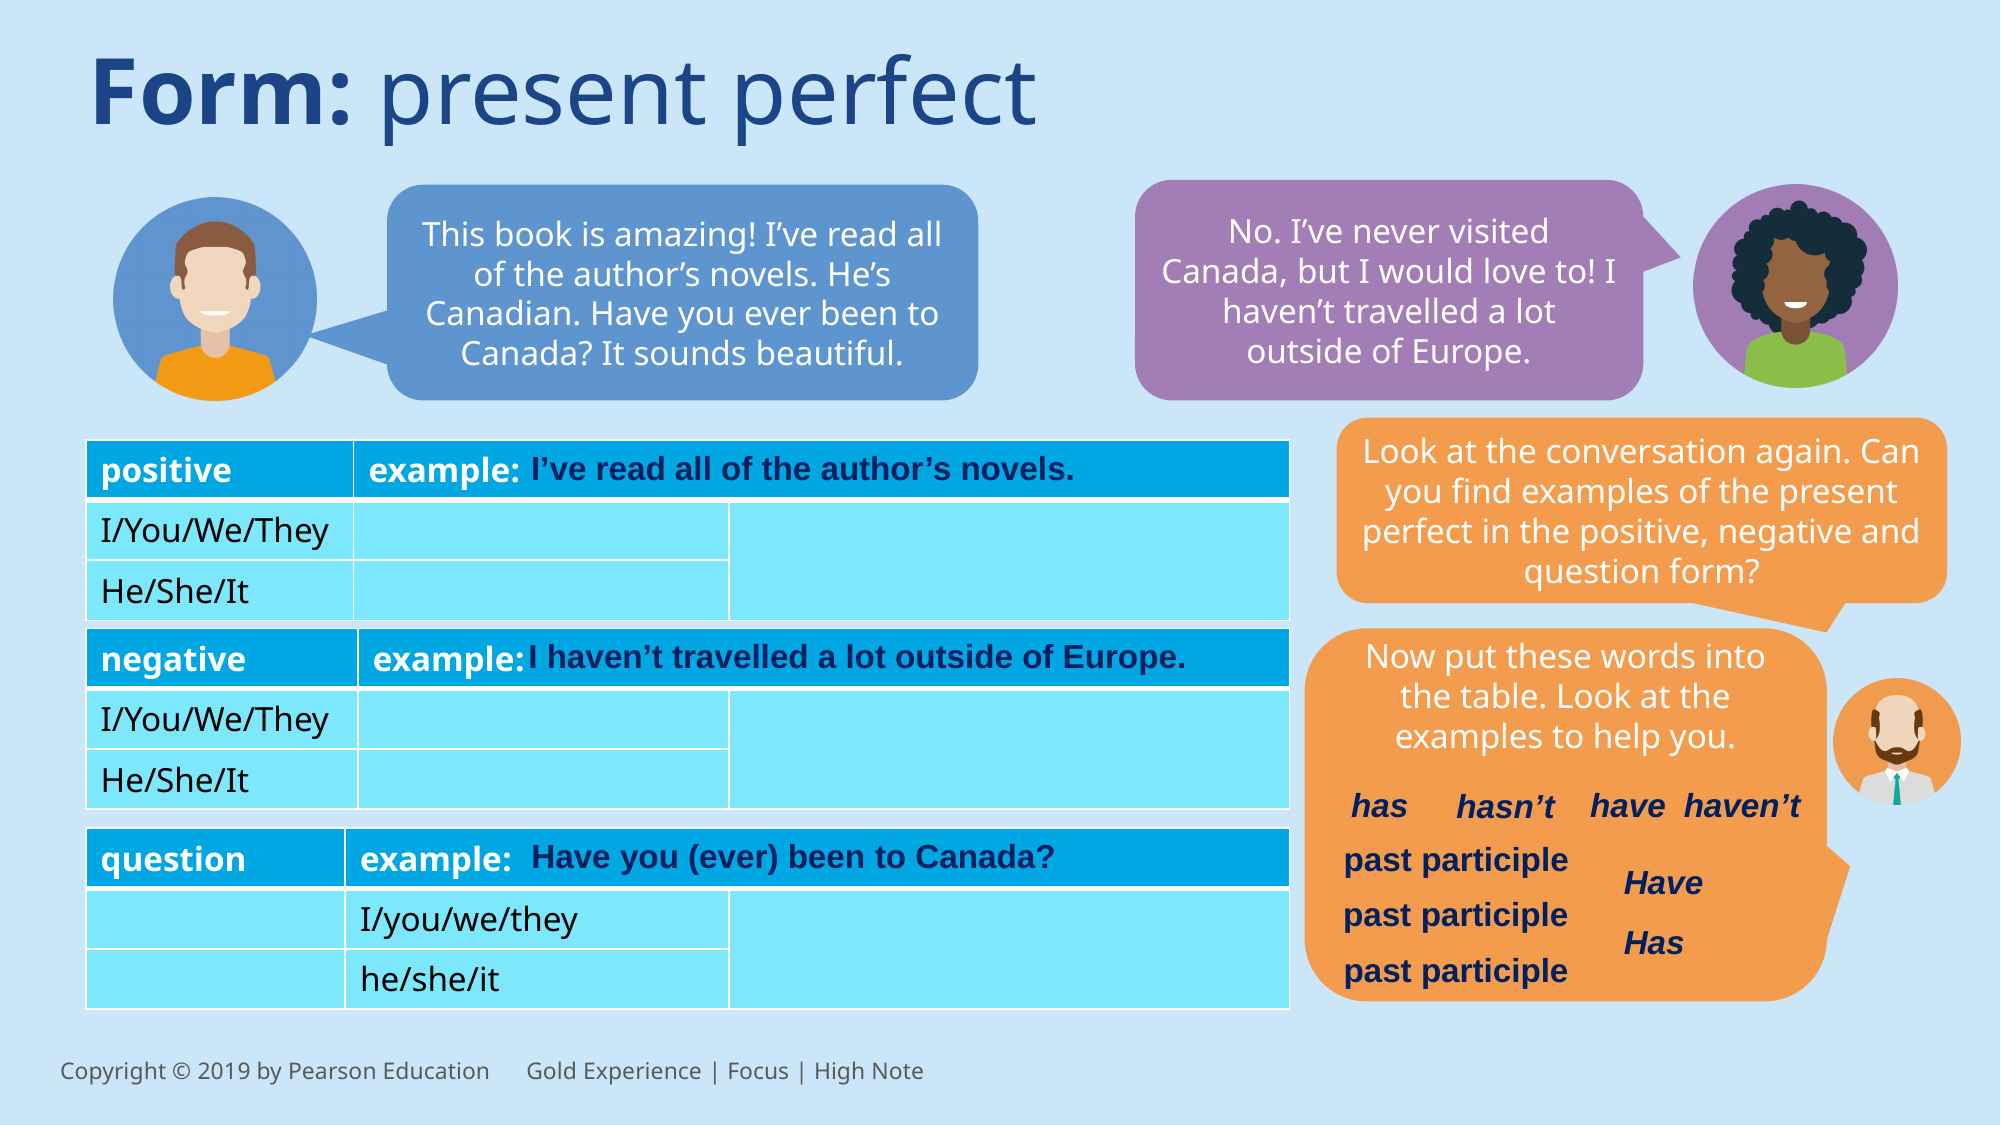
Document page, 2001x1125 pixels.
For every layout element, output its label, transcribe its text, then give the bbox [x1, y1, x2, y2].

text_box This book is amazing! I’ve read all of the author’s novels. He’s Canadian. Have you ever been to Canada? It sounds beautiful. [323, 182, 981, 403]
footer Copyright © 2019 by Pearson Education Gold Experience | Focus | High Note [45, 1040, 1084, 1101]
table_cell [359, 691, 728, 748]
table_cell He/She/It [87, 750, 357, 808]
text_box Have you (ever) been to Canada? [516, 828, 1071, 883]
table_cell [359, 750, 728, 808]
text_box No. I’ve never visited Canada, but I would love to! I haven’t travelled a lot outside of Europe. [1132, 177, 1683, 403]
table_cell [354, 503, 728, 559]
table_cell [730, 503, 1289, 620]
text_box has [1336, 777, 1435, 830]
text_box hasn’t [1441, 777, 1573, 830]
table_header example: [359, 629, 1289, 686]
picture [1833, 678, 1961, 806]
text_box Look at the conversation again. Can you find examples of the present perfect in the positive, negative and question form? [1334, 415, 1950, 635]
title Form: present perfect [73, 37, 1827, 253]
text_box Now put these words into the table. Look at the examples to help you. [1302, 626, 1853, 1004]
table_cell [730, 891, 1289, 1008]
table_cell I/You/We/They [87, 691, 357, 748]
table_header example: [354, 441, 1289, 497]
text_box past participle [1328, 942, 1608, 997]
table_cell [87, 891, 344, 948]
text_box have [1575, 777, 1697, 832]
table_cell [354, 561, 728, 620]
table_header positive [87, 441, 353, 497]
text_box Have [1608, 853, 1730, 909]
text_box I’ve read all of the author’s novels. [516, 439, 1091, 495]
text_box past participle [1329, 830, 1609, 885]
table_cell [87, 950, 344, 1008]
table_cell he/she/it [346, 950, 728, 1008]
table_cell I/You/We/They [87, 503, 353, 559]
text_box past participle [1328, 885, 1608, 941]
picture [113, 196, 317, 401]
text_box I haven’t travelled a lot outside of Europe. [513, 628, 1203, 683]
table_cell I/you/we/they [346, 891, 728, 948]
table_cell He/She/It [87, 561, 353, 620]
picture [1693, 184, 1898, 389]
table_cell [730, 691, 1289, 808]
table_header example: [346, 829, 1289, 886]
table_header question [87, 829, 344, 886]
text_box Has [1608, 913, 1730, 969]
table_header negative [87, 629, 357, 686]
text_box haven’t [1697, 777, 1827, 832]
